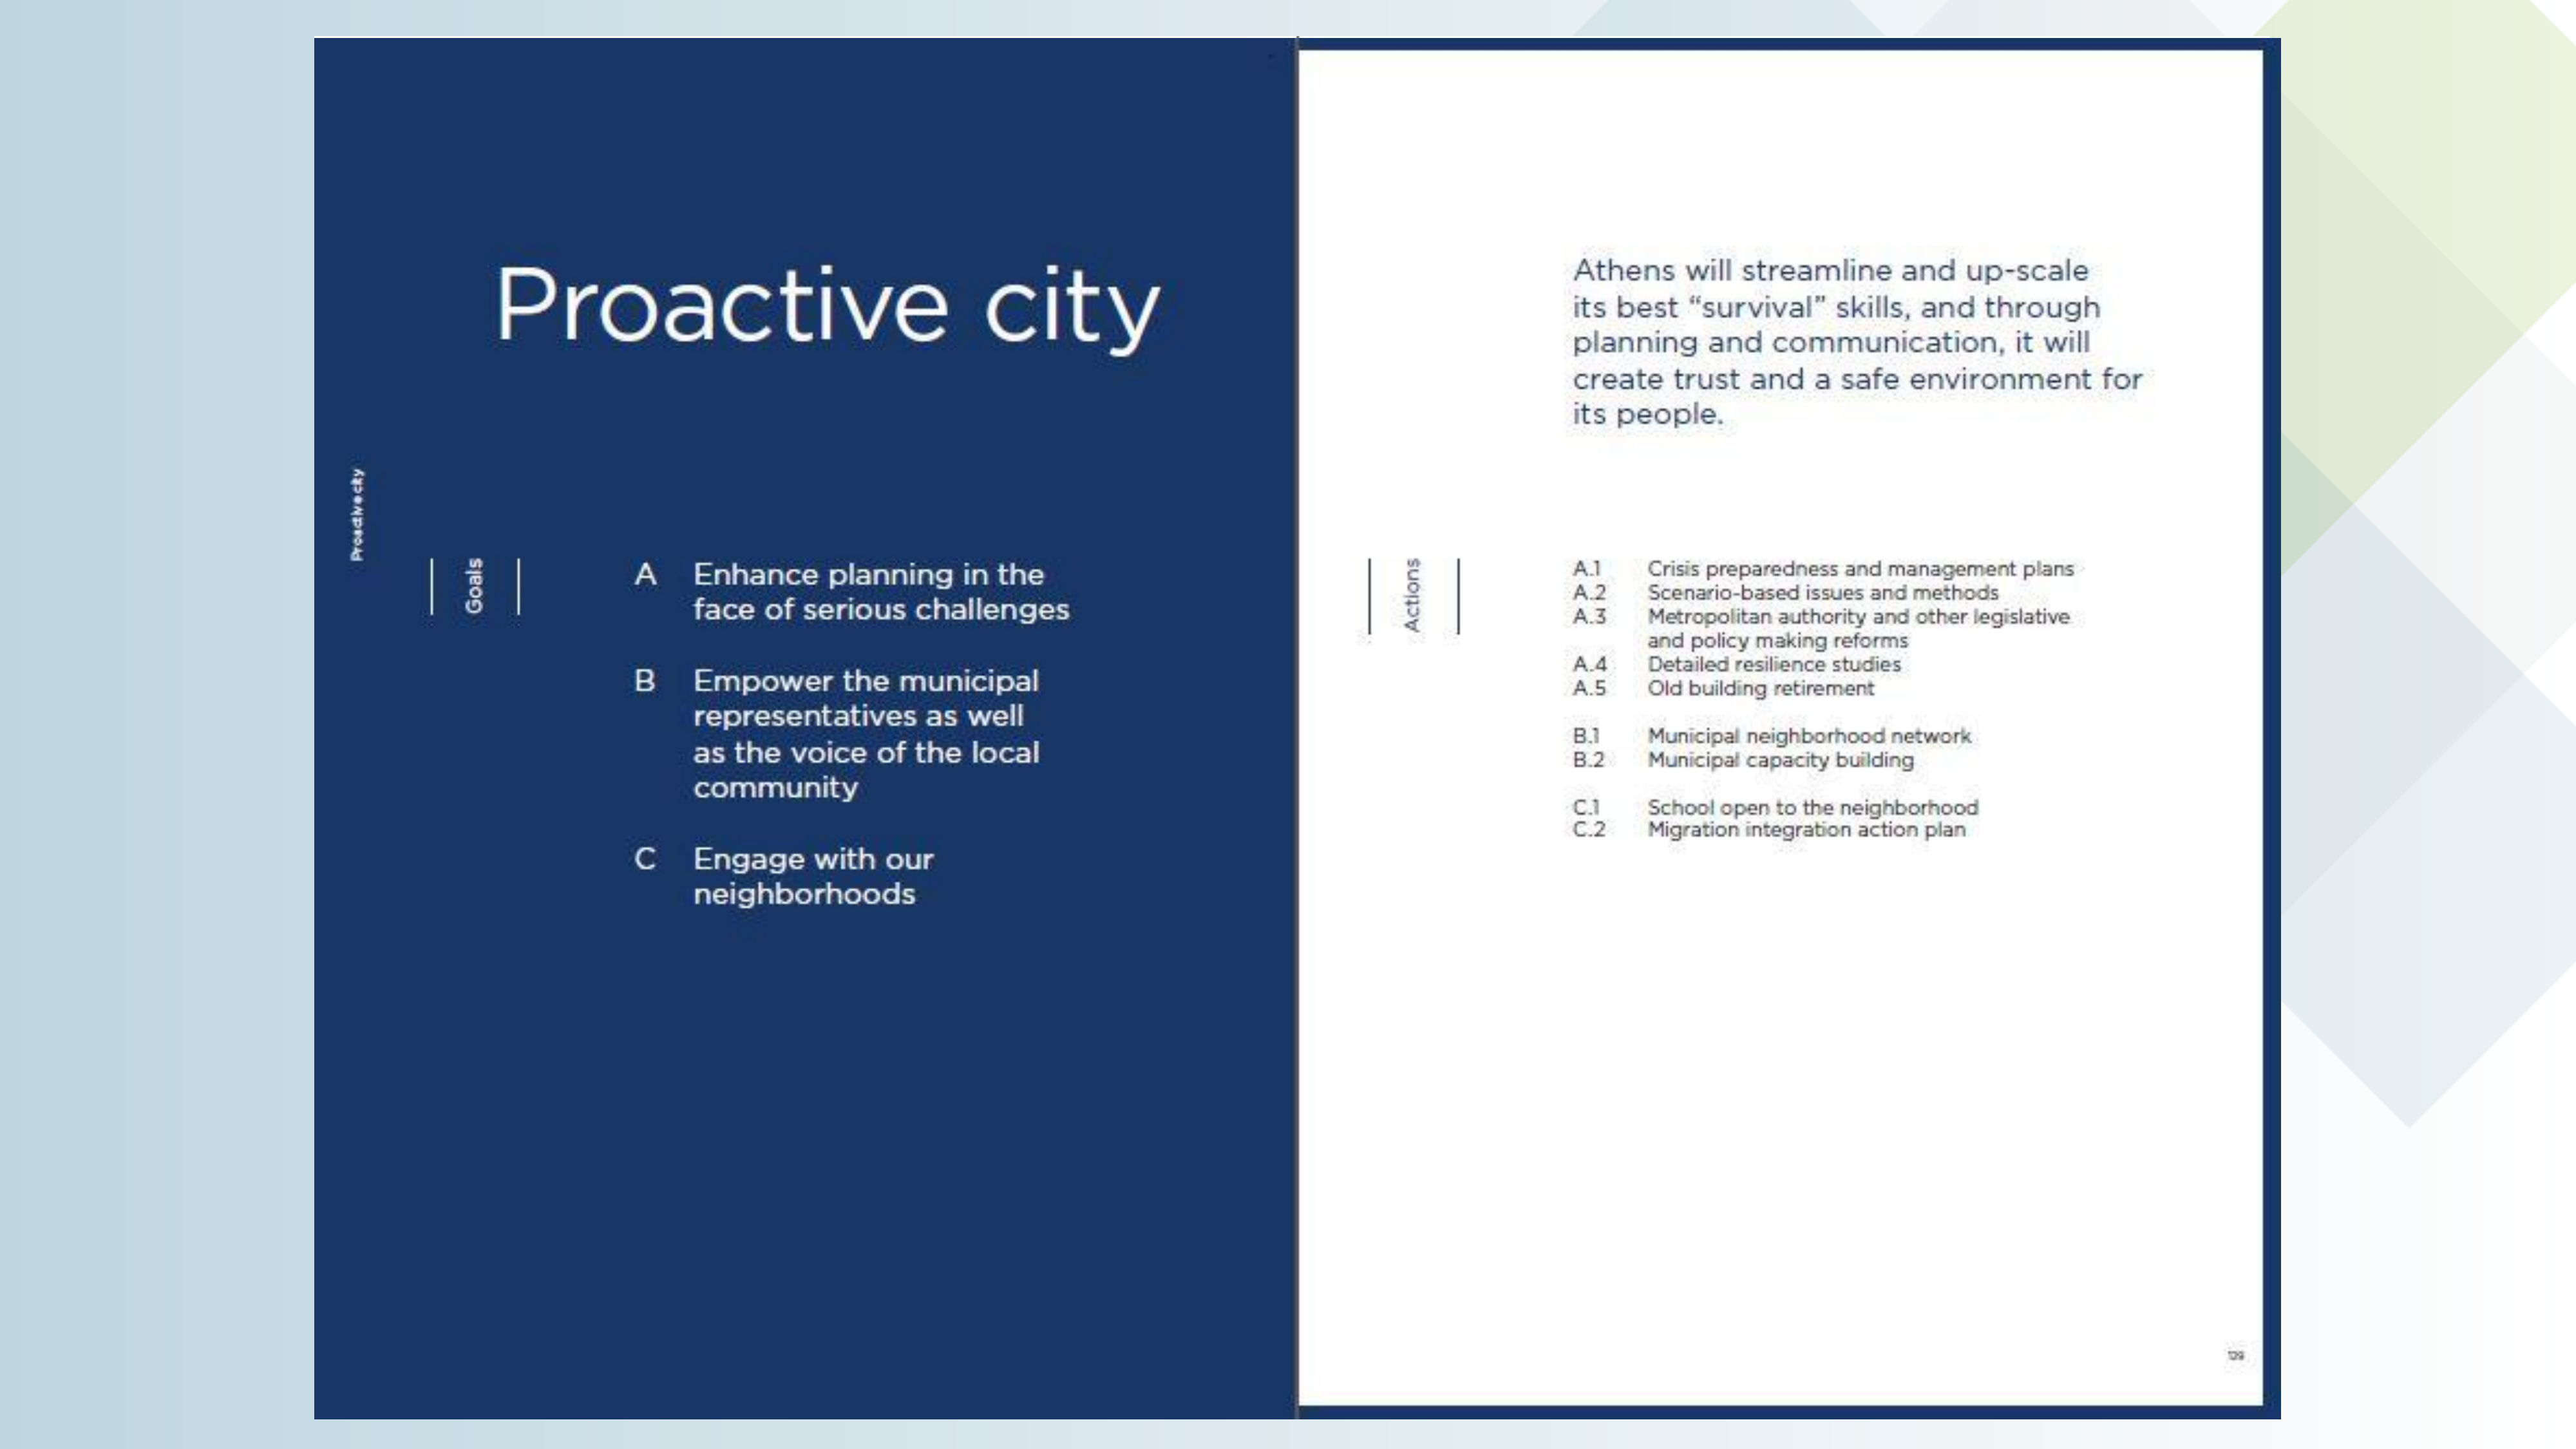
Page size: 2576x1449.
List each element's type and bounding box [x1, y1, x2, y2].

picture [314, 36, 2281, 1419]
